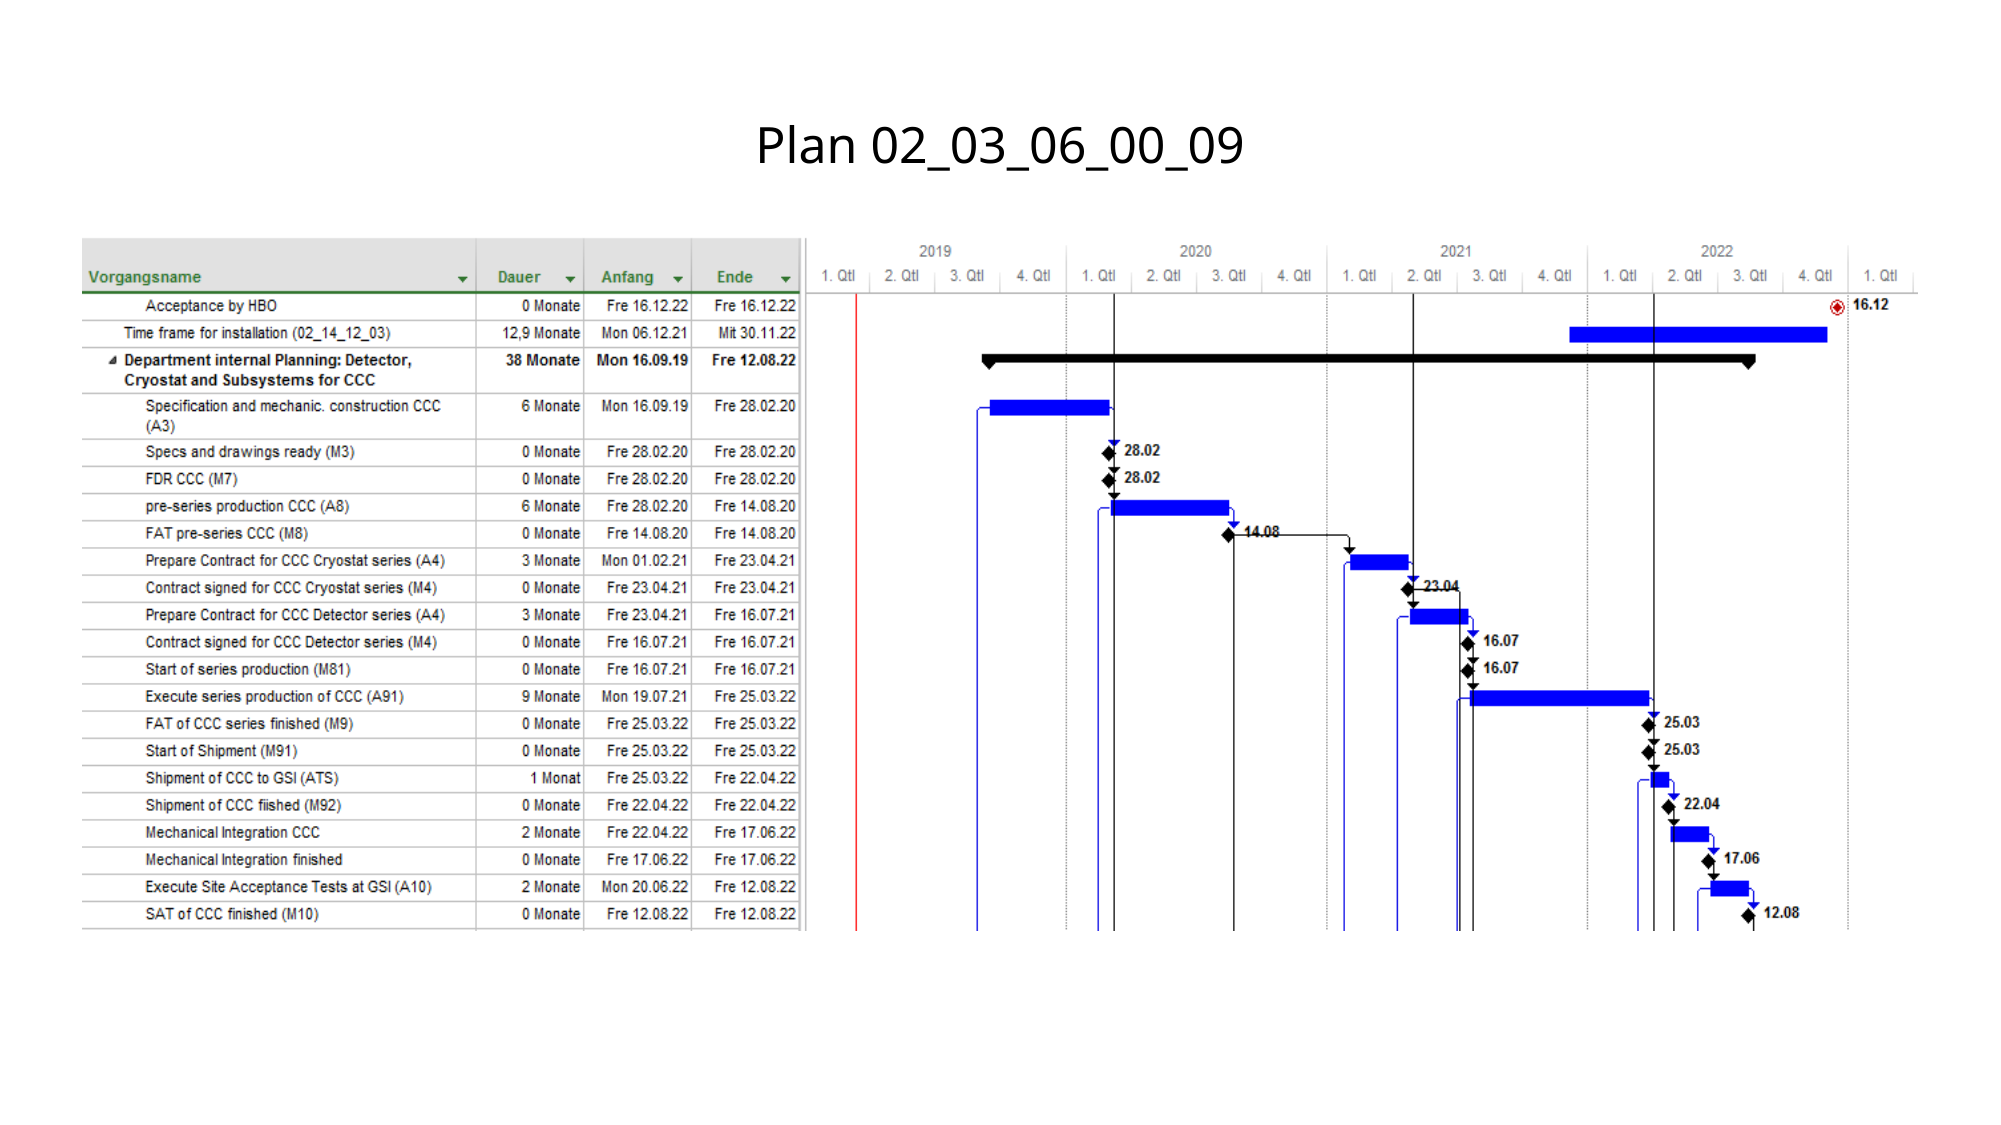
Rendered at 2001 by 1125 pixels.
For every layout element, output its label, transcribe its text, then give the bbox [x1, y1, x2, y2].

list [81, 234, 1918, 931]
title Plan 02_03_06_00_09 [137, 59, 1863, 234]
